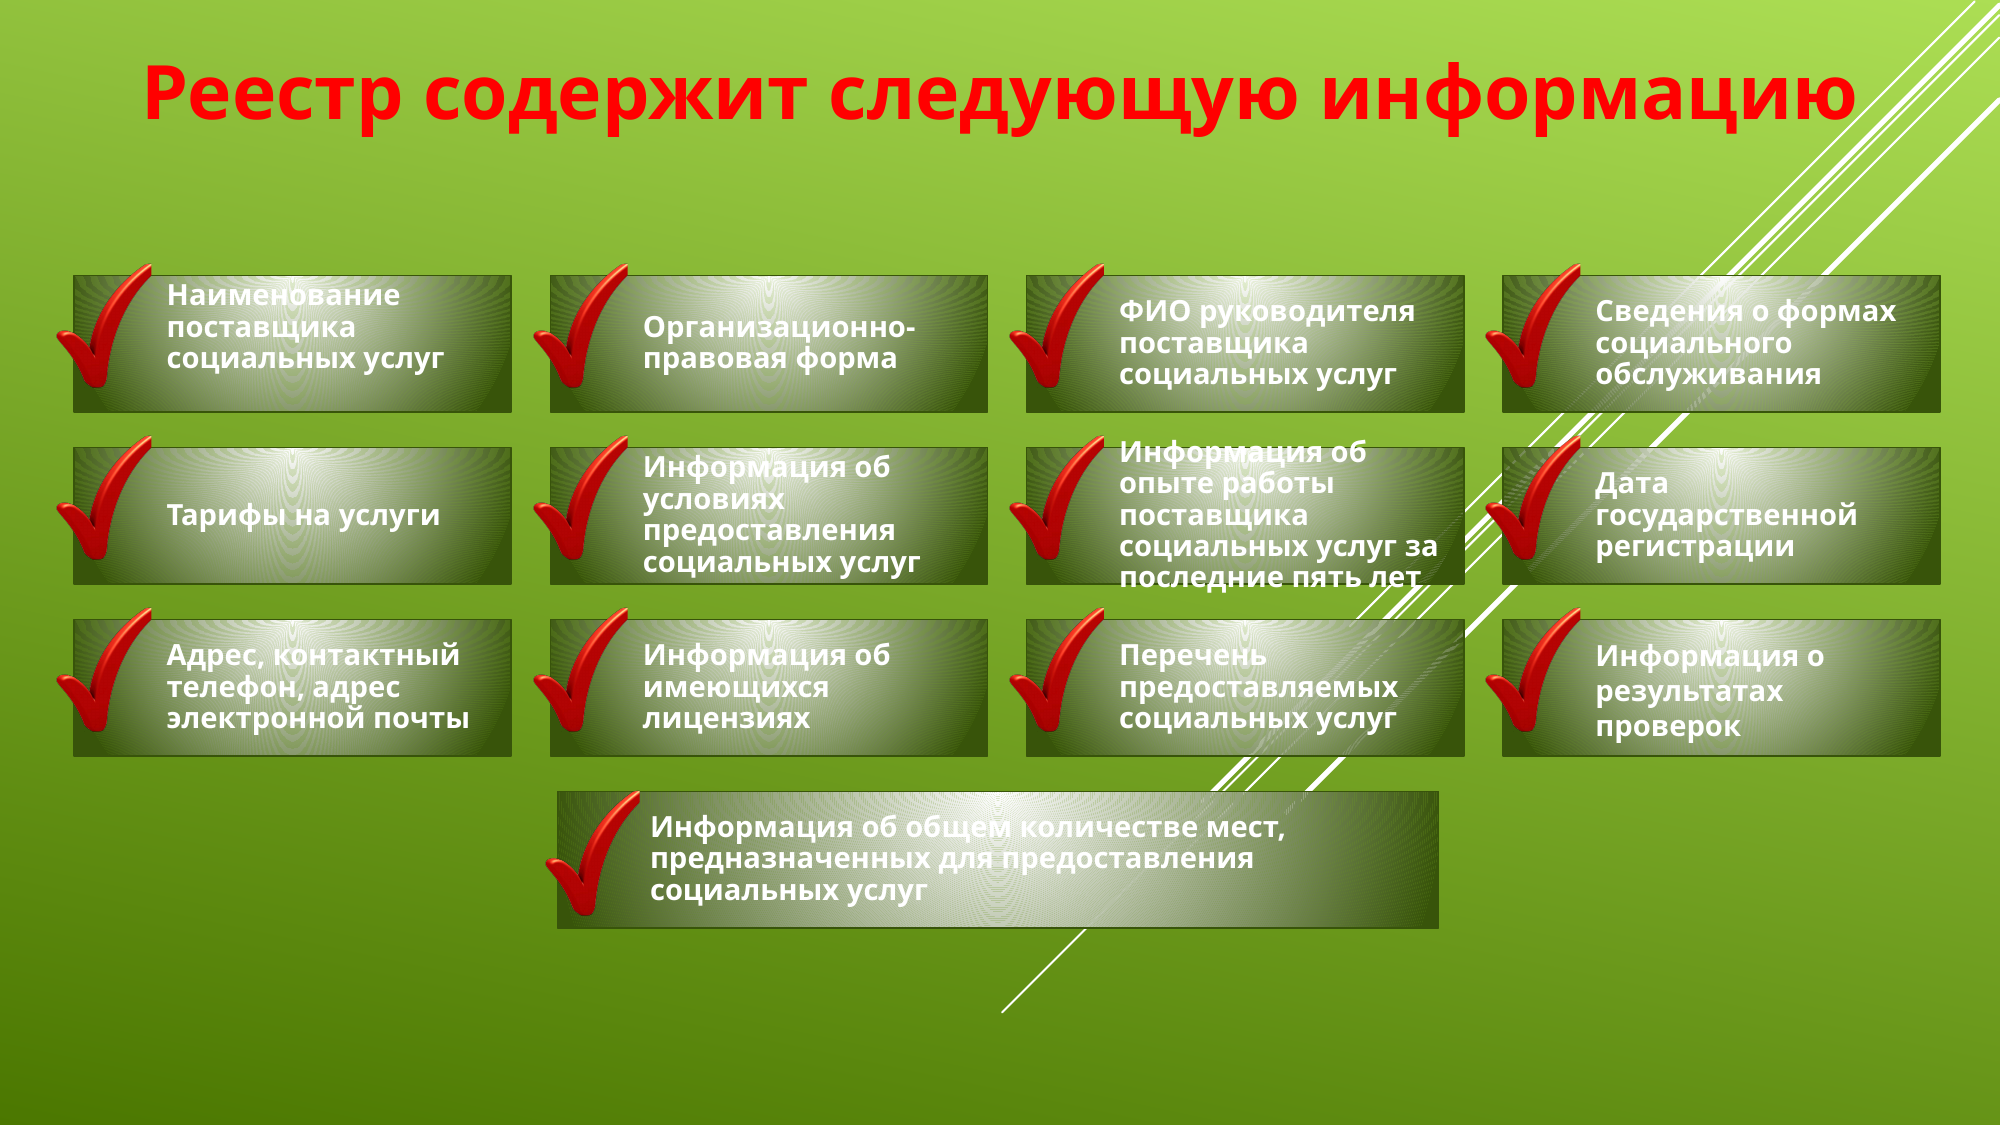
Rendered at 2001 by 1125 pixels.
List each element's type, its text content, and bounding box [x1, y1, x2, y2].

text_box Реестр содержит следующую информацию [126, 36, 1874, 142]
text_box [54, 158, 1942, 1025]
